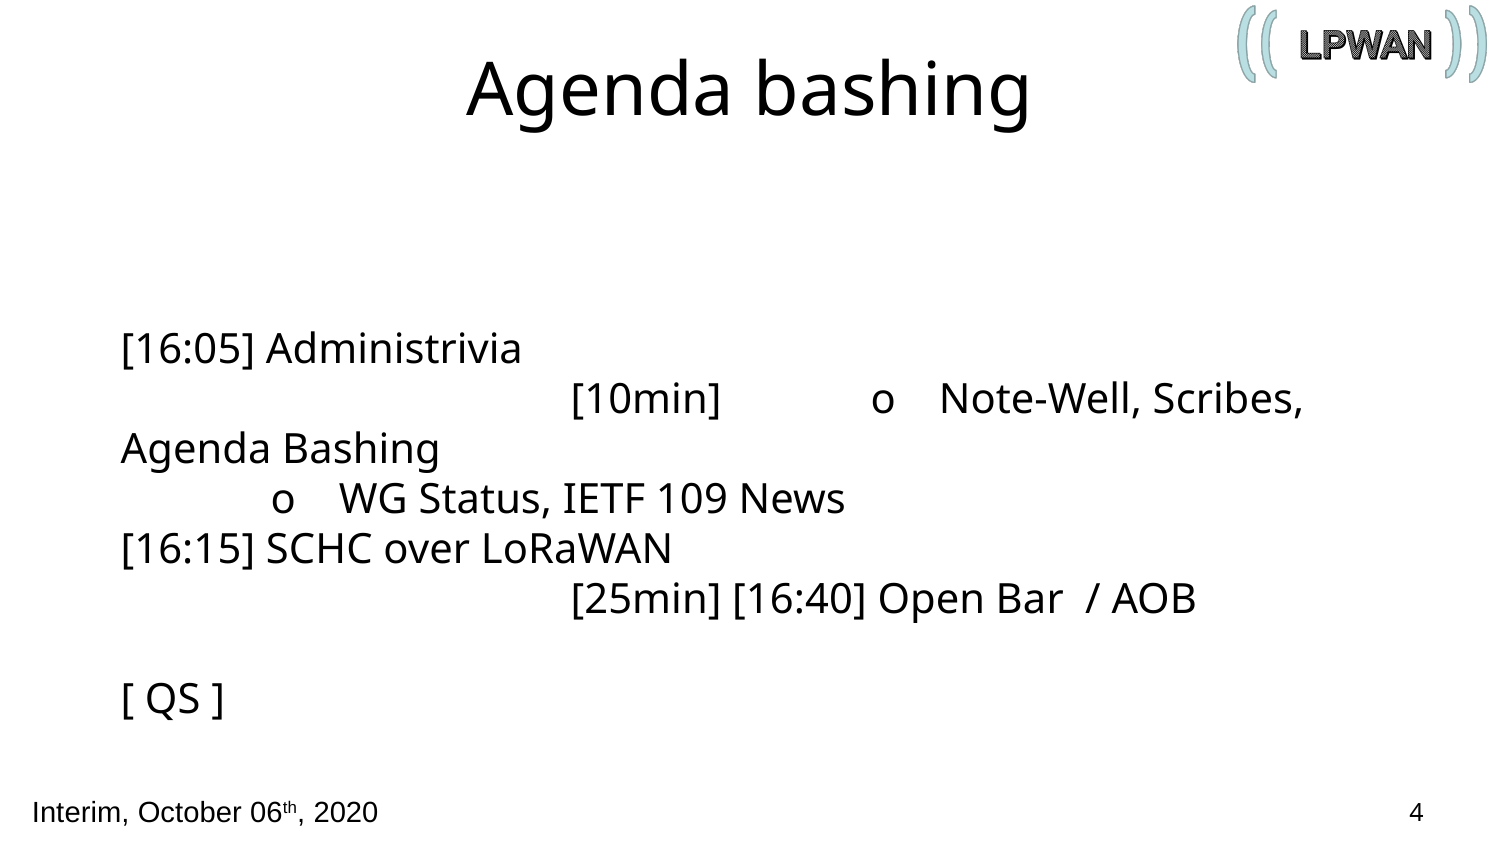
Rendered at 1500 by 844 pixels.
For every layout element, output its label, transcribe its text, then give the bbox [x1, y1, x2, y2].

title Agenda bashing [75, 33, 1425, 139]
slide_number 4 [1358, 791, 1439, 837]
picture [1237, 5, 1487, 83]
text_box [16:05] Administrivia [10min] o Note-Well, Scribes, Agenda Bashing o WG Status, IETF 109 News [16:15] SCHC over LoRaWAN [25min] [16:40] Open Bar / AOB [ QS ] [105, 314, 1425, 730]
